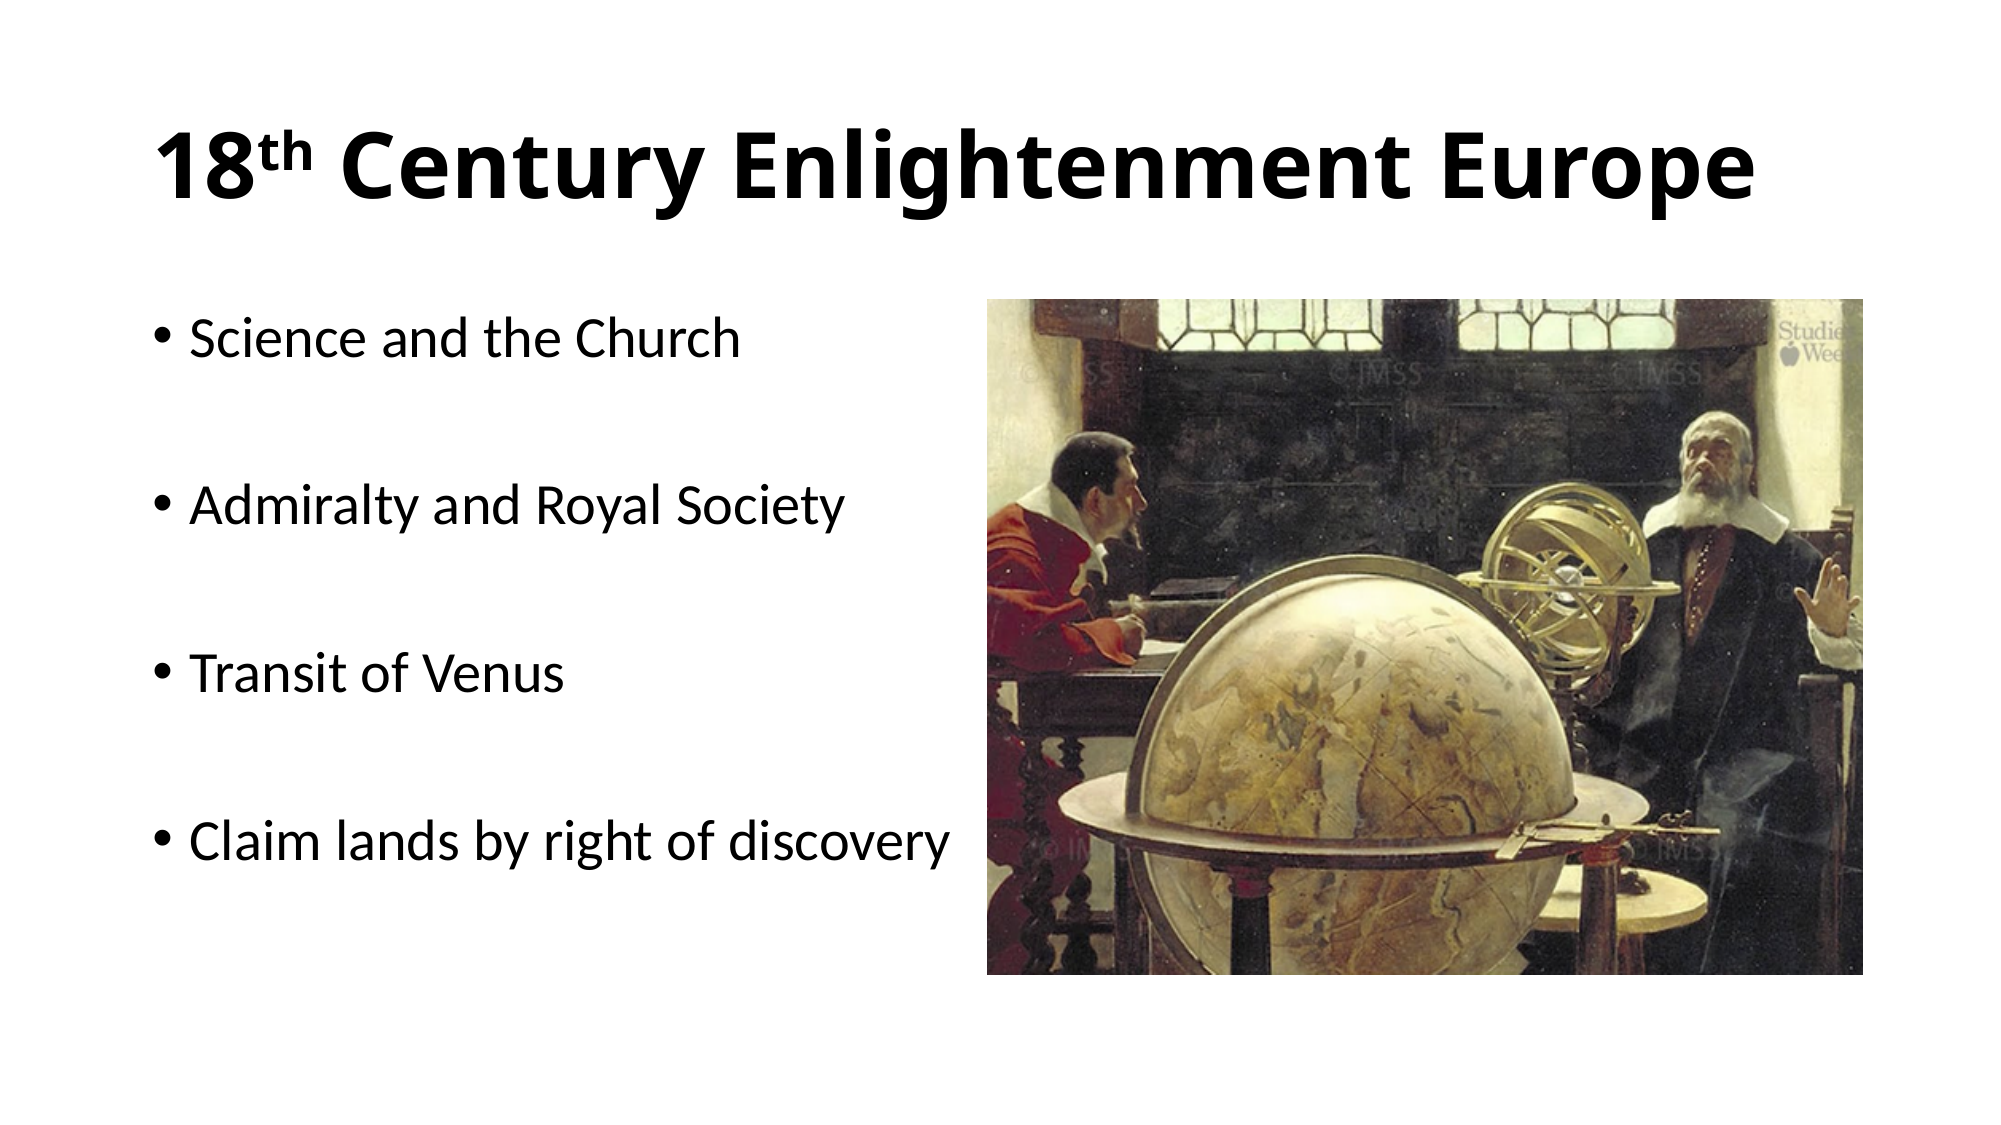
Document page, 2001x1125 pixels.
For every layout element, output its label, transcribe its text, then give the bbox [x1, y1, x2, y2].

list Science and the Church Admiralty and Royal Society Transit of Venus Claim lands by right of discovery [137, 299, 987, 975]
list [987, 299, 1863, 975]
title 18th Century Enlightenment Europe [137, 59, 1863, 278]
